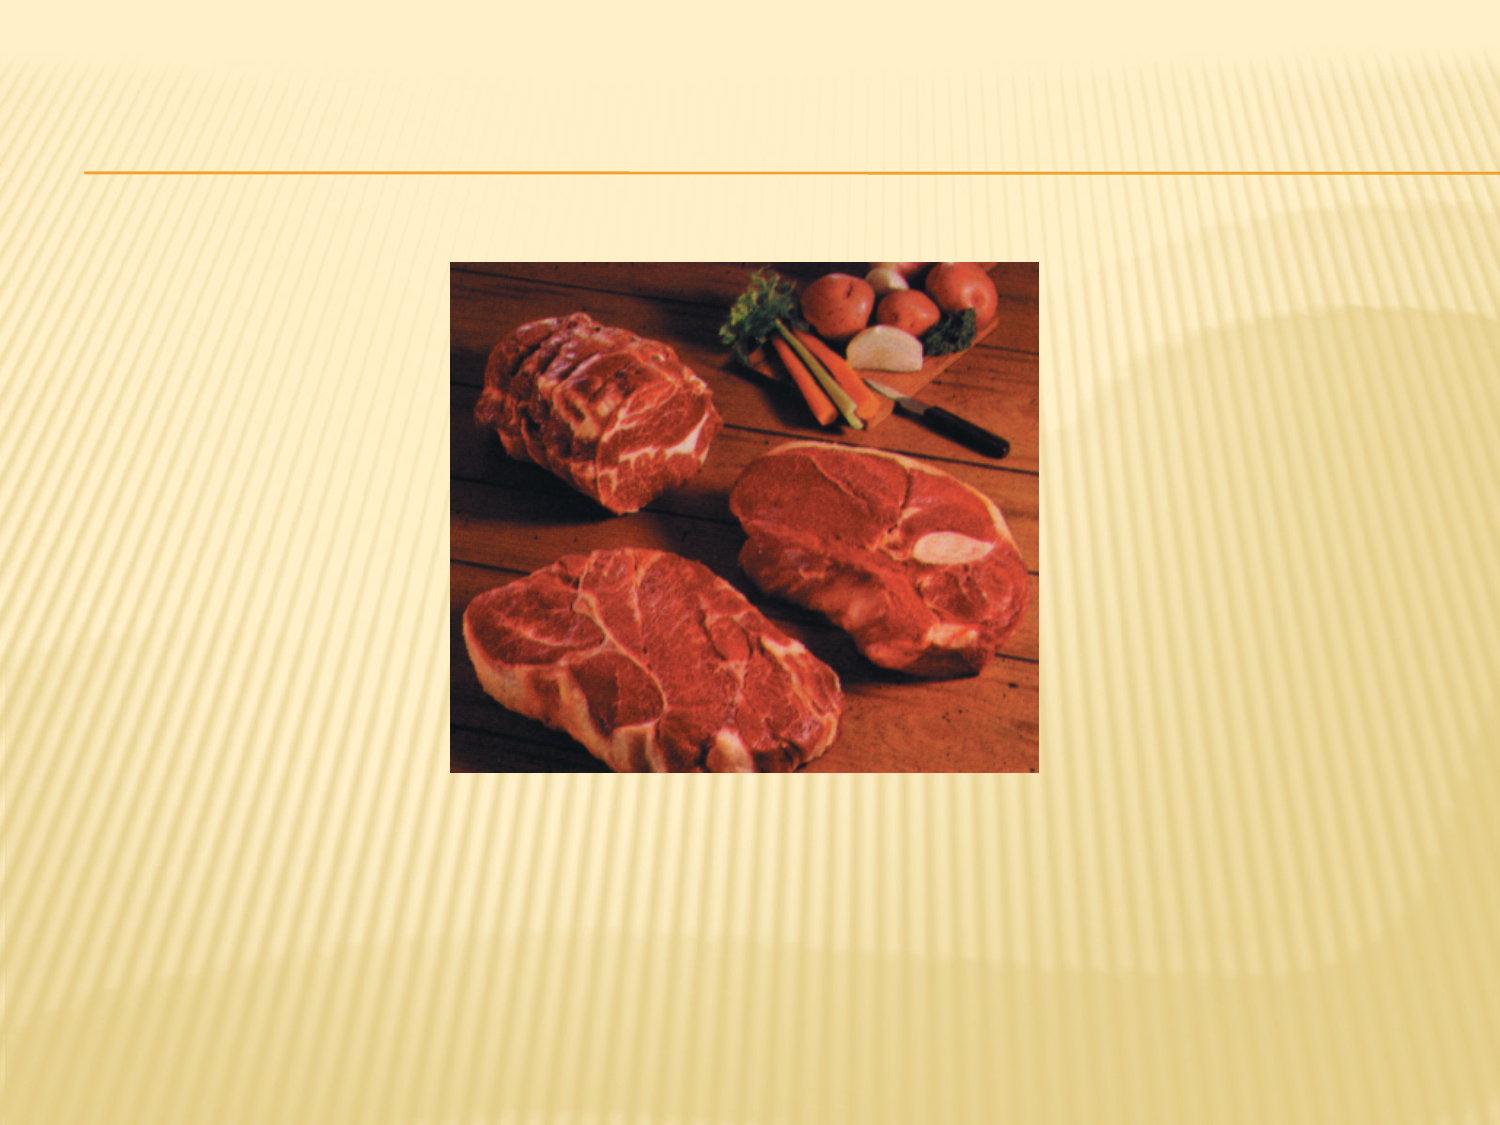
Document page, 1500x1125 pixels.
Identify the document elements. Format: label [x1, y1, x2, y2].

list [449, 262, 1039, 773]
